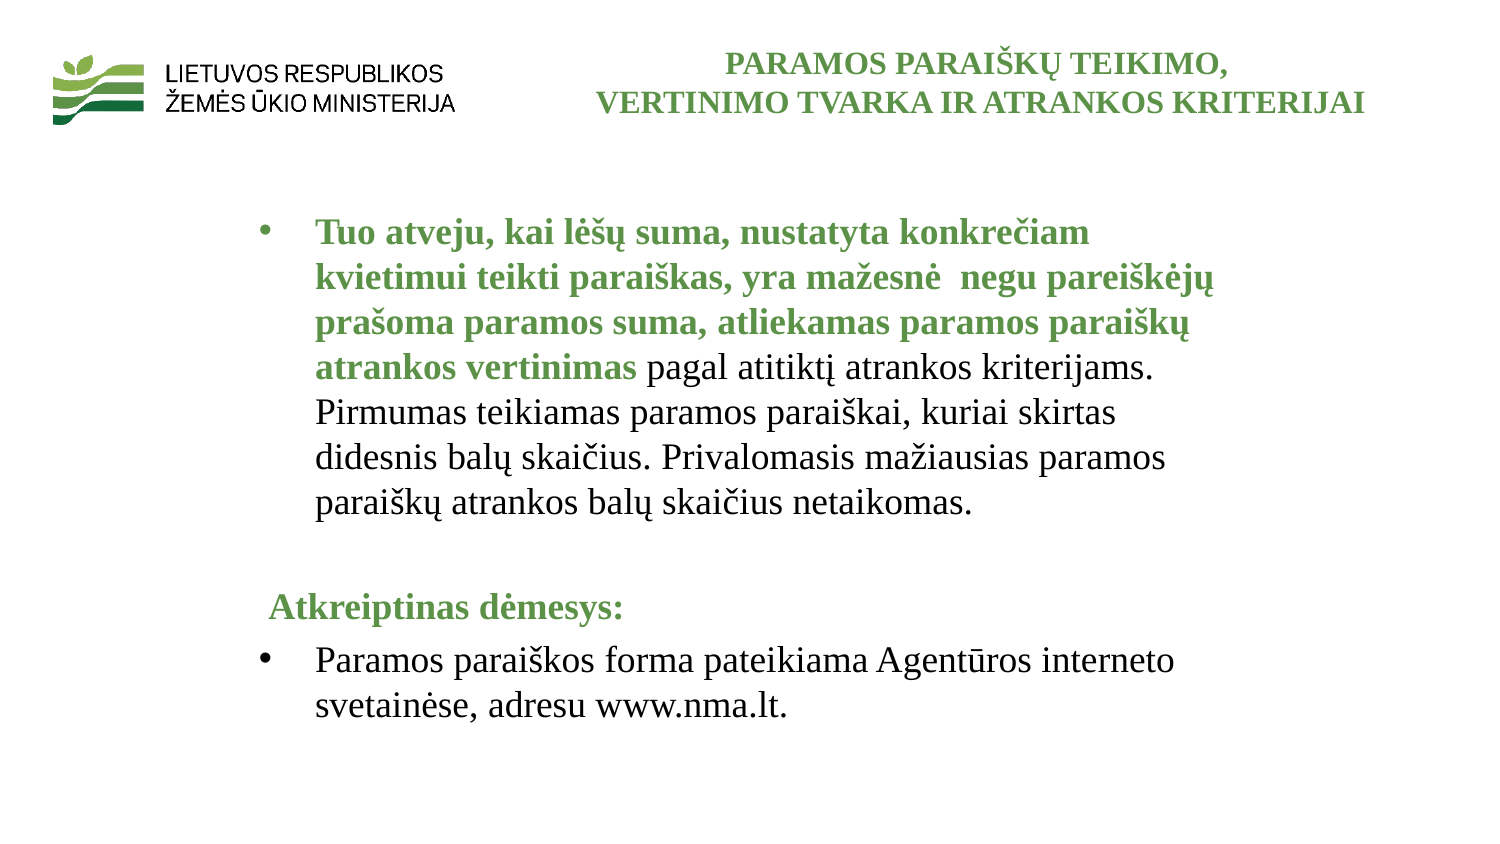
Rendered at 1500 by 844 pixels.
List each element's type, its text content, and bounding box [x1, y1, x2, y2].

list Tuo atveju, kai lėšų suma, nustatyta konkrečiam kvietimui teikti paraiškas, yra mažesnė negu pareiškėjų prašoma paramos suma, atliekamas paramos paraiškų atrankos vertinimas pagal atitiktį atrankos kriterijams. Pirmumas teikiamas paramos paraiškai, kuriai skirtas didesnis balų skaičius. Privalomasis mažiausias paramos paraiškų atrankos balų skaičius netaikomas. Atkreiptinas dėmesys: Paramos paraiškos forma pateikiama Agentūros interneto svetainėse, adresu www.nma.lt. [243, 147, 1257, 754]
picture [52, 55, 455, 125]
title PARAMOS PARAIŠKŲ TEIKIMO, vertinimo TVARKA ir atrankos kriterijai [537, 33, 1425, 175]
